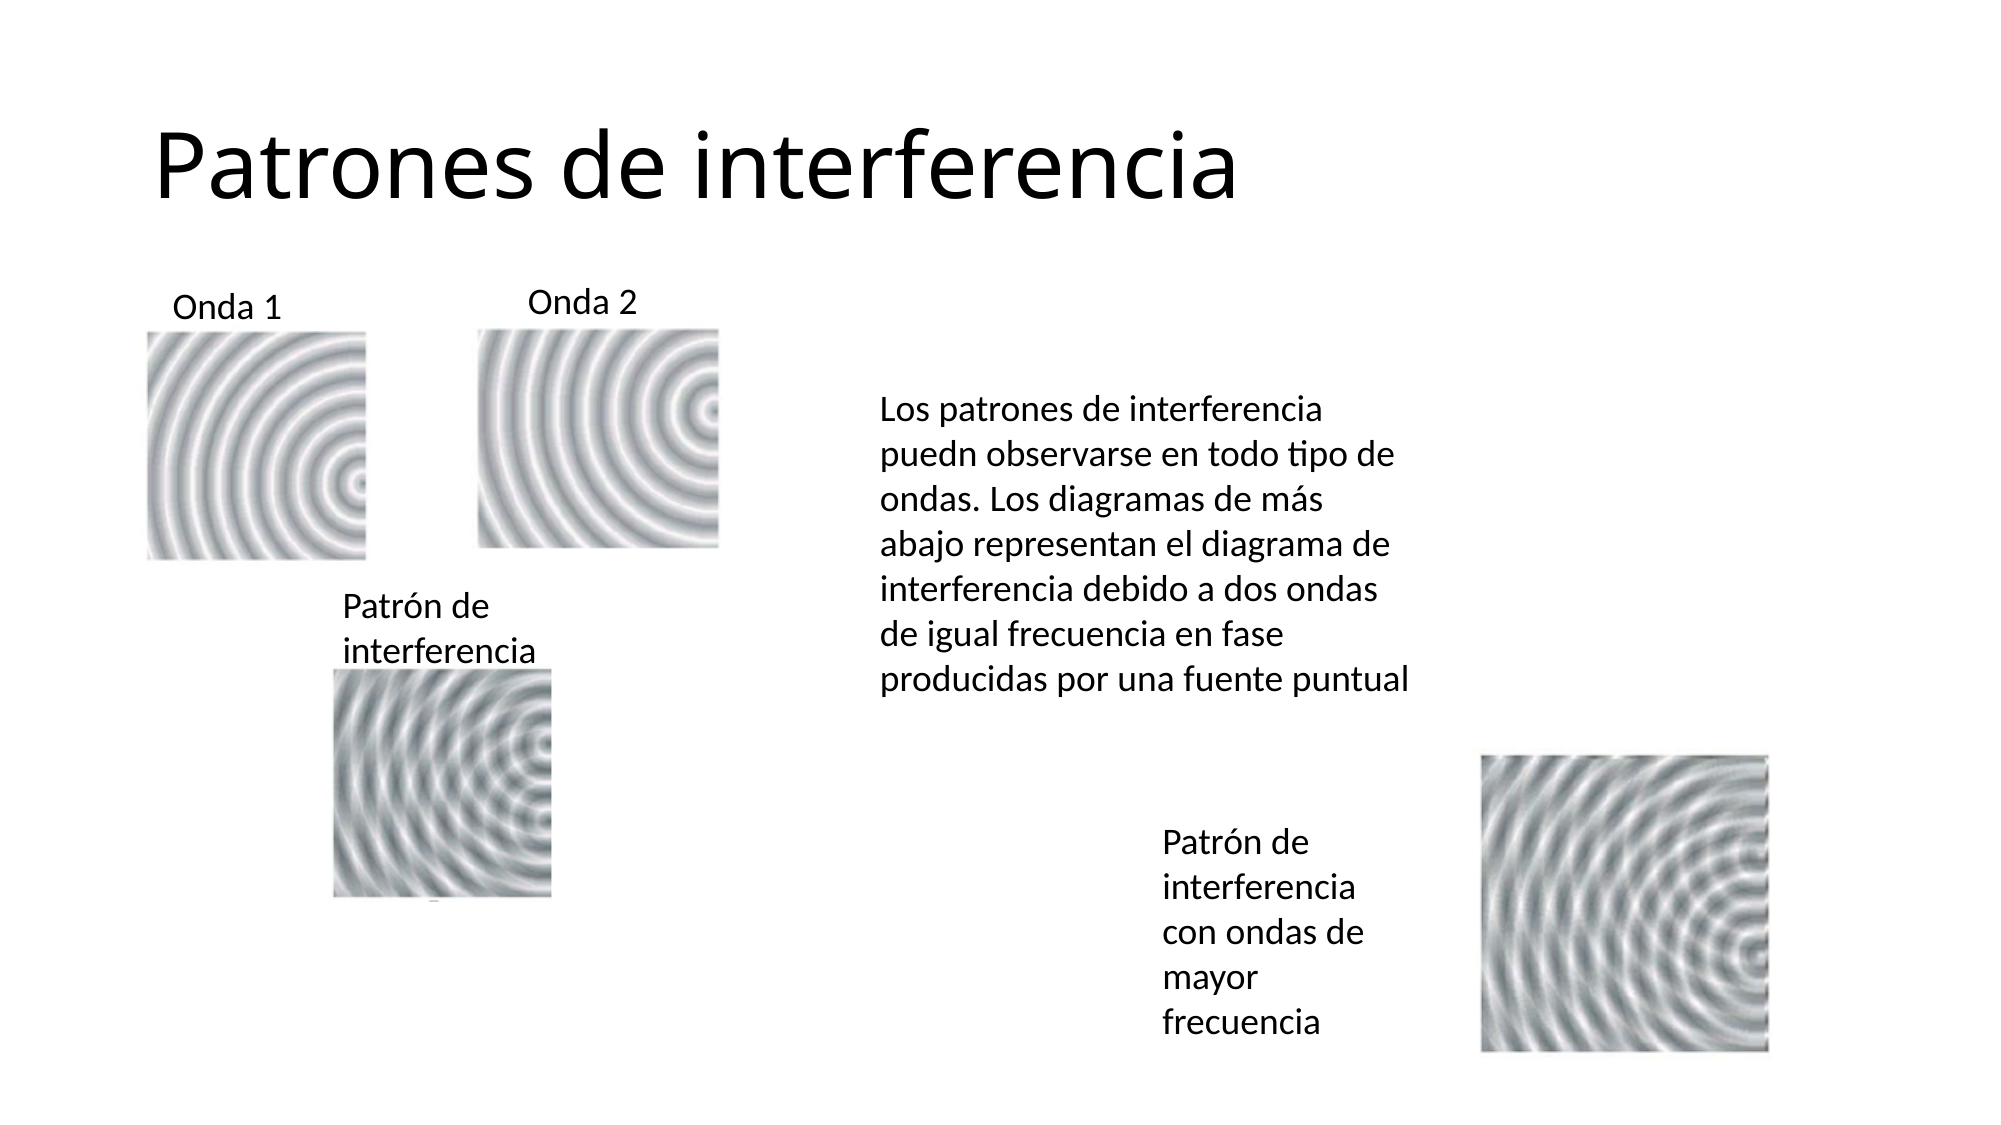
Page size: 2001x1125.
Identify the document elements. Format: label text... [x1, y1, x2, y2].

picture [1471, 748, 1773, 1061]
picture [137, 322, 383, 575]
text_box Patrón de interferencia con ondas de mayor frecuencia [1147, 809, 1432, 1049]
title Patrones de interferencia [137, 59, 1863, 278]
picture [312, 663, 572, 902]
picture [469, 322, 727, 557]
text_box Los patrones de interferencia puedn observarse en todo tipo de ondas. Los diagramas de más abajo representan el diagrama de interferencia debido a dos ondas de igual frecuencia en fase producidas por una fuente puntual [865, 376, 1432, 707]
text_box Onda 2 [513, 269, 684, 322]
text_box Patrón de interferencia [327, 574, 612, 679]
text_box Onda 1 [157, 274, 328, 322]
